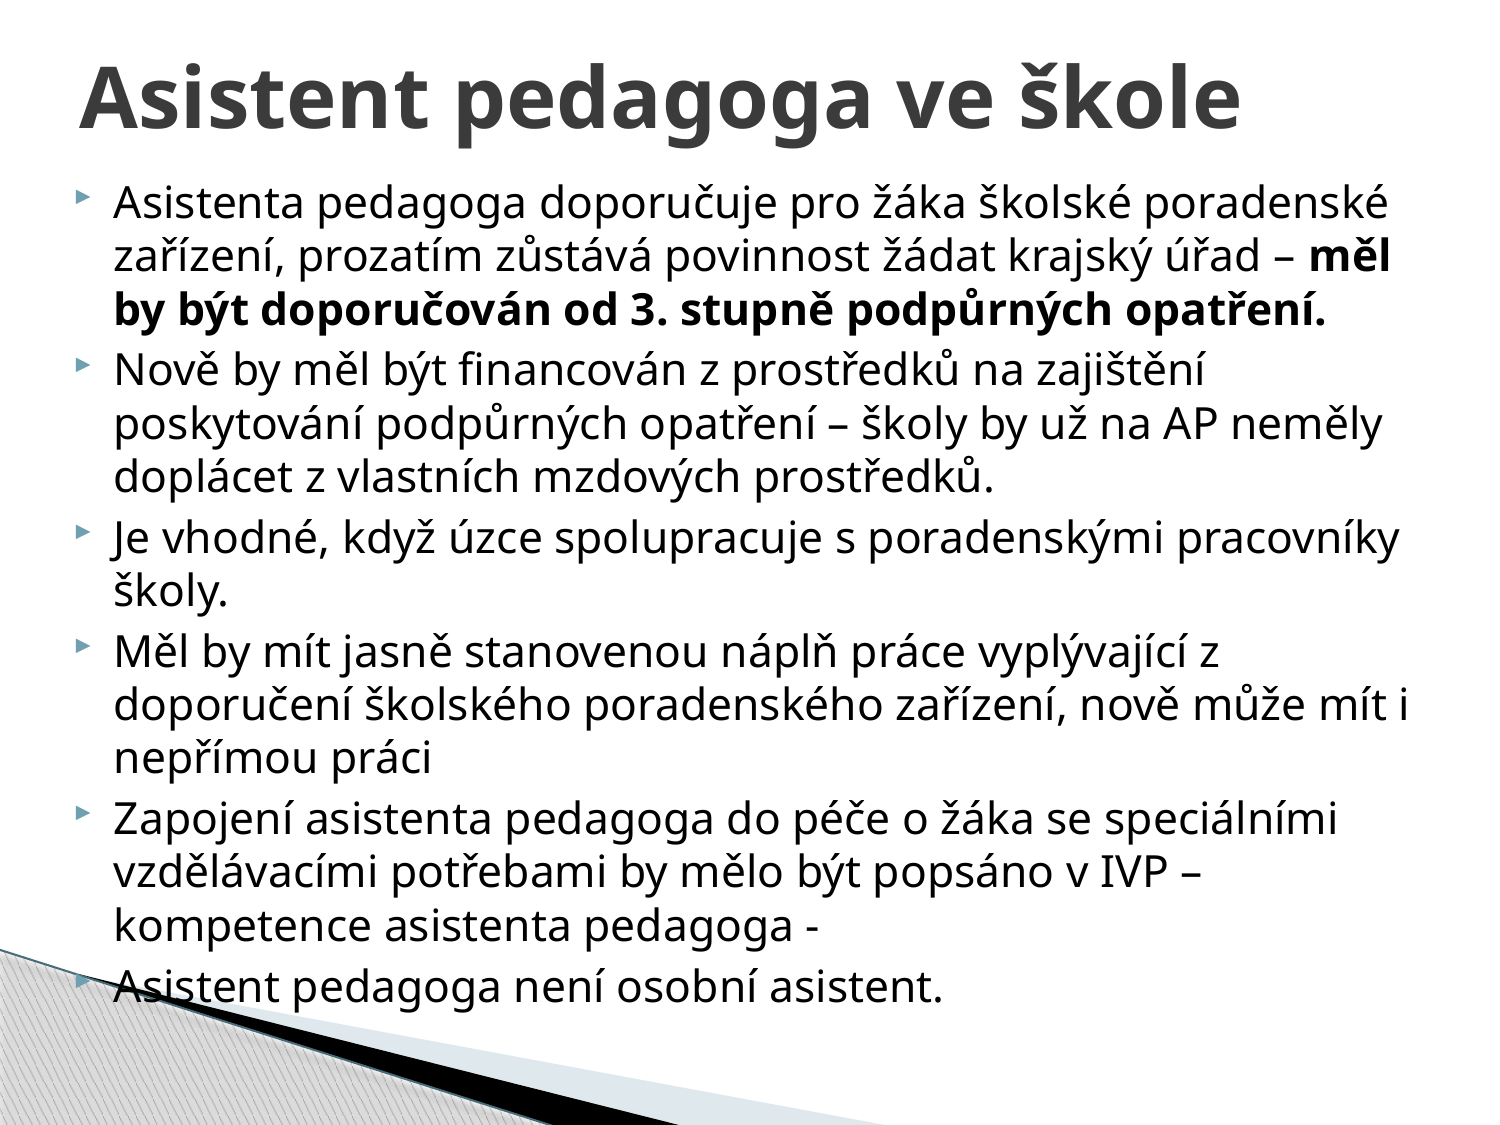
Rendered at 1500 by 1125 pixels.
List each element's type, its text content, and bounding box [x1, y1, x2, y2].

title Asistent pedagoga ve škole [64, 19, 1415, 169]
list Asistenta pedagoga doporučuje pro žáka školské poradenské zařízení, prozatím zůstává povinnost žádat krajský úřad – měl by být doporučován od 3. stupně podpůrných opatření. Nově by měl být financován z prostředků na zajištění poskytování podpůrných opatření – školy by už na AP neměly doplácet z vlastních mzdových prostředků. Je vhodné, když úzce spolupracuje s poradenskými pracovníky školy. Měl by mít jasně stanovenou náplň práce vyplývající z doporučení školského poradenského zařízení, nově může mít i nepřímou práci Zapojení asistenta pedagoga do péče o žáka se speciálními vzdělávacími potřebami by mělo být popsáno v IVP – kompetence asistenta pedagoga - Asistent pedagoga není osobní asistent. [41, 137, 1459, 1024]
